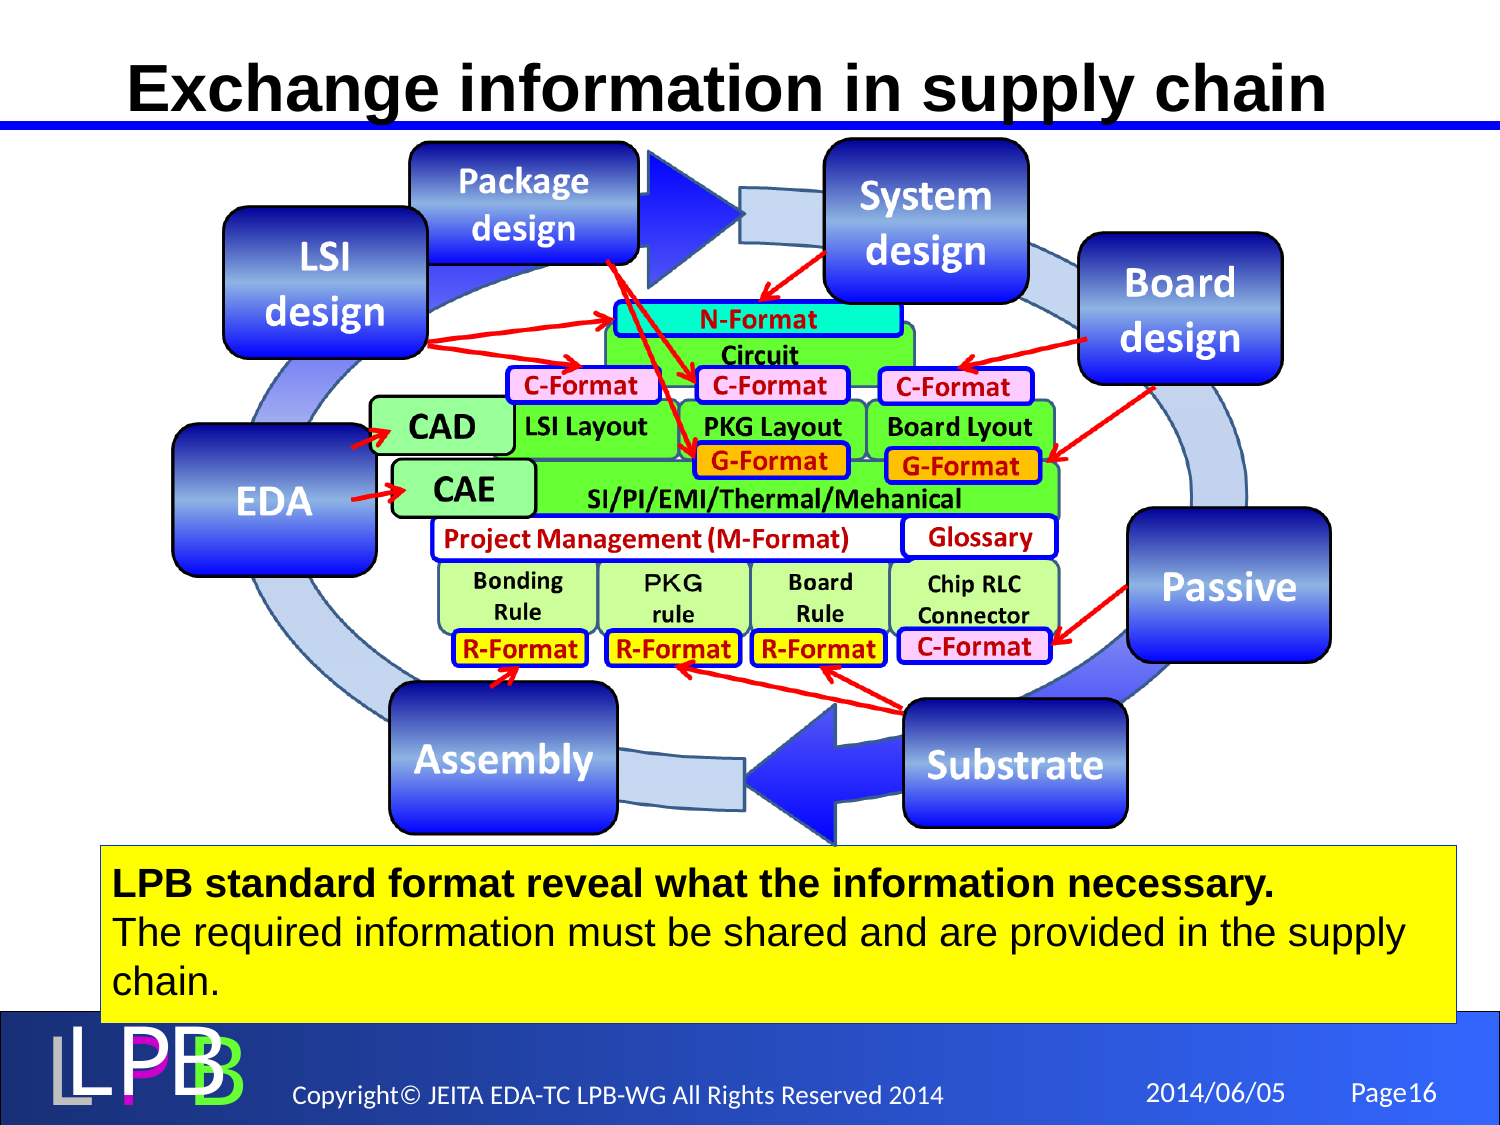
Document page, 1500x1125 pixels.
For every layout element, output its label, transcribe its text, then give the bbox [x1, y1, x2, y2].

text_box LPB standard format reveal what the information necessary. The required information must be shared and are provided in the supply chain. [100, 845, 1457, 1024]
text_box Exchange information in supply chain [37, 37, 1418, 133]
picture [170, 137, 1332, 847]
